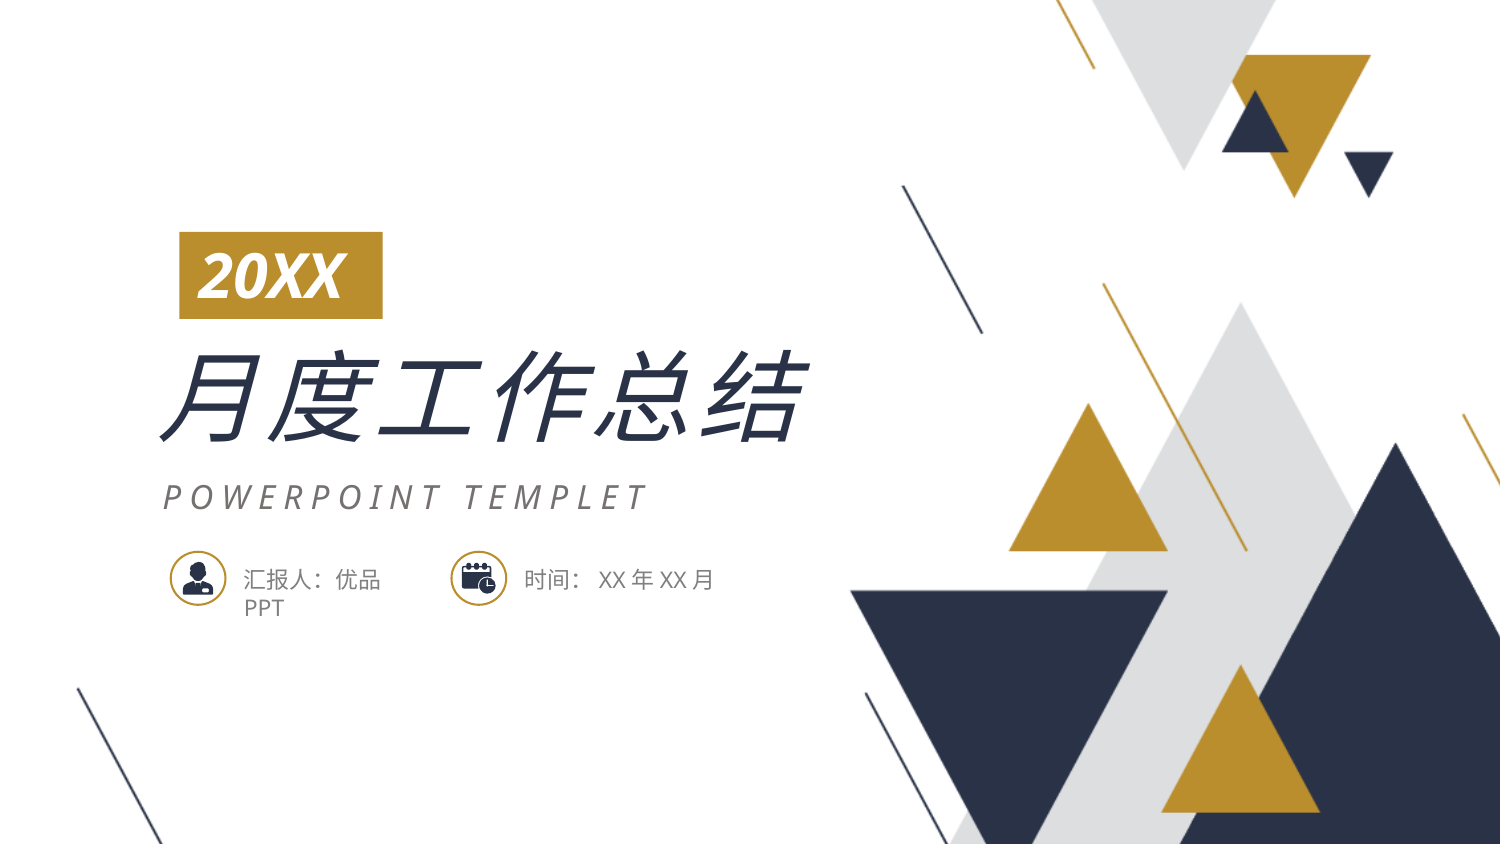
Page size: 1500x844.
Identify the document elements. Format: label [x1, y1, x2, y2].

text_box [170, 551, 739, 605]
text_box [179, 228, 417, 320]
picture [0, 0, 1500, 844]
